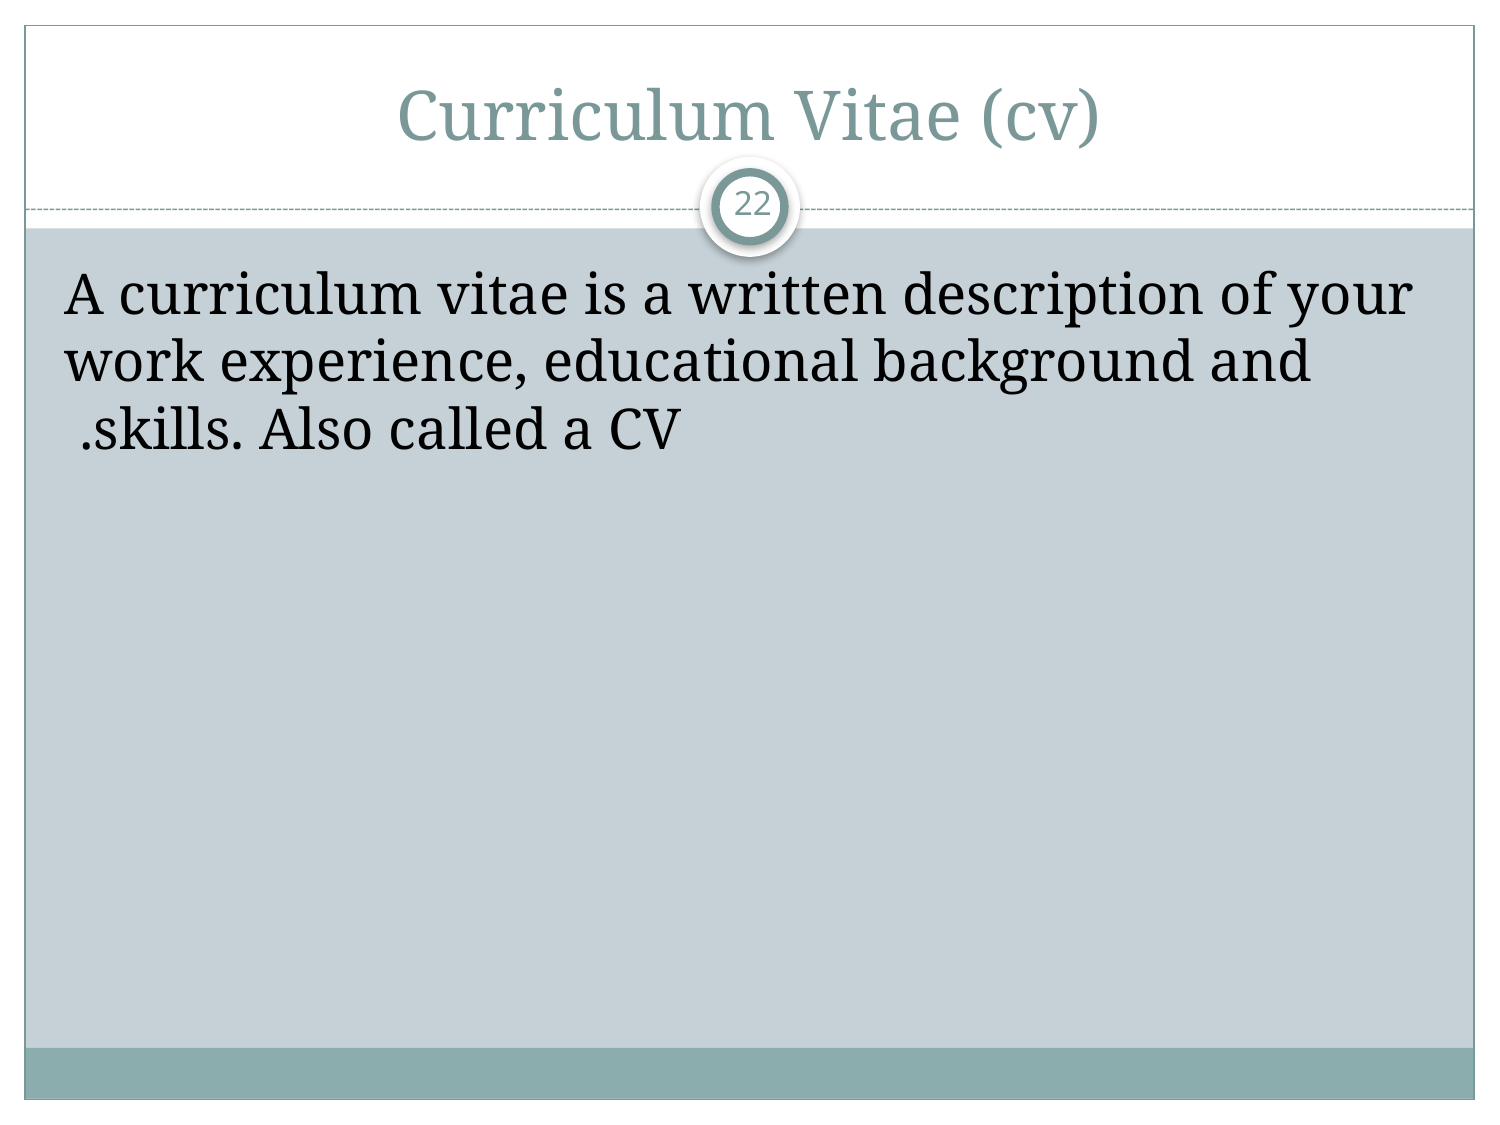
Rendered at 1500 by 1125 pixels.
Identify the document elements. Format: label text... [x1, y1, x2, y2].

list A curriculum vitae is a written description of your work experience, educational background and skills. Also called a CV. [49, 250, 1445, 1001]
slide_number 22 [715, 168, 791, 241]
title Curriculum Vitae (cv) [49, 37, 1450, 162]
